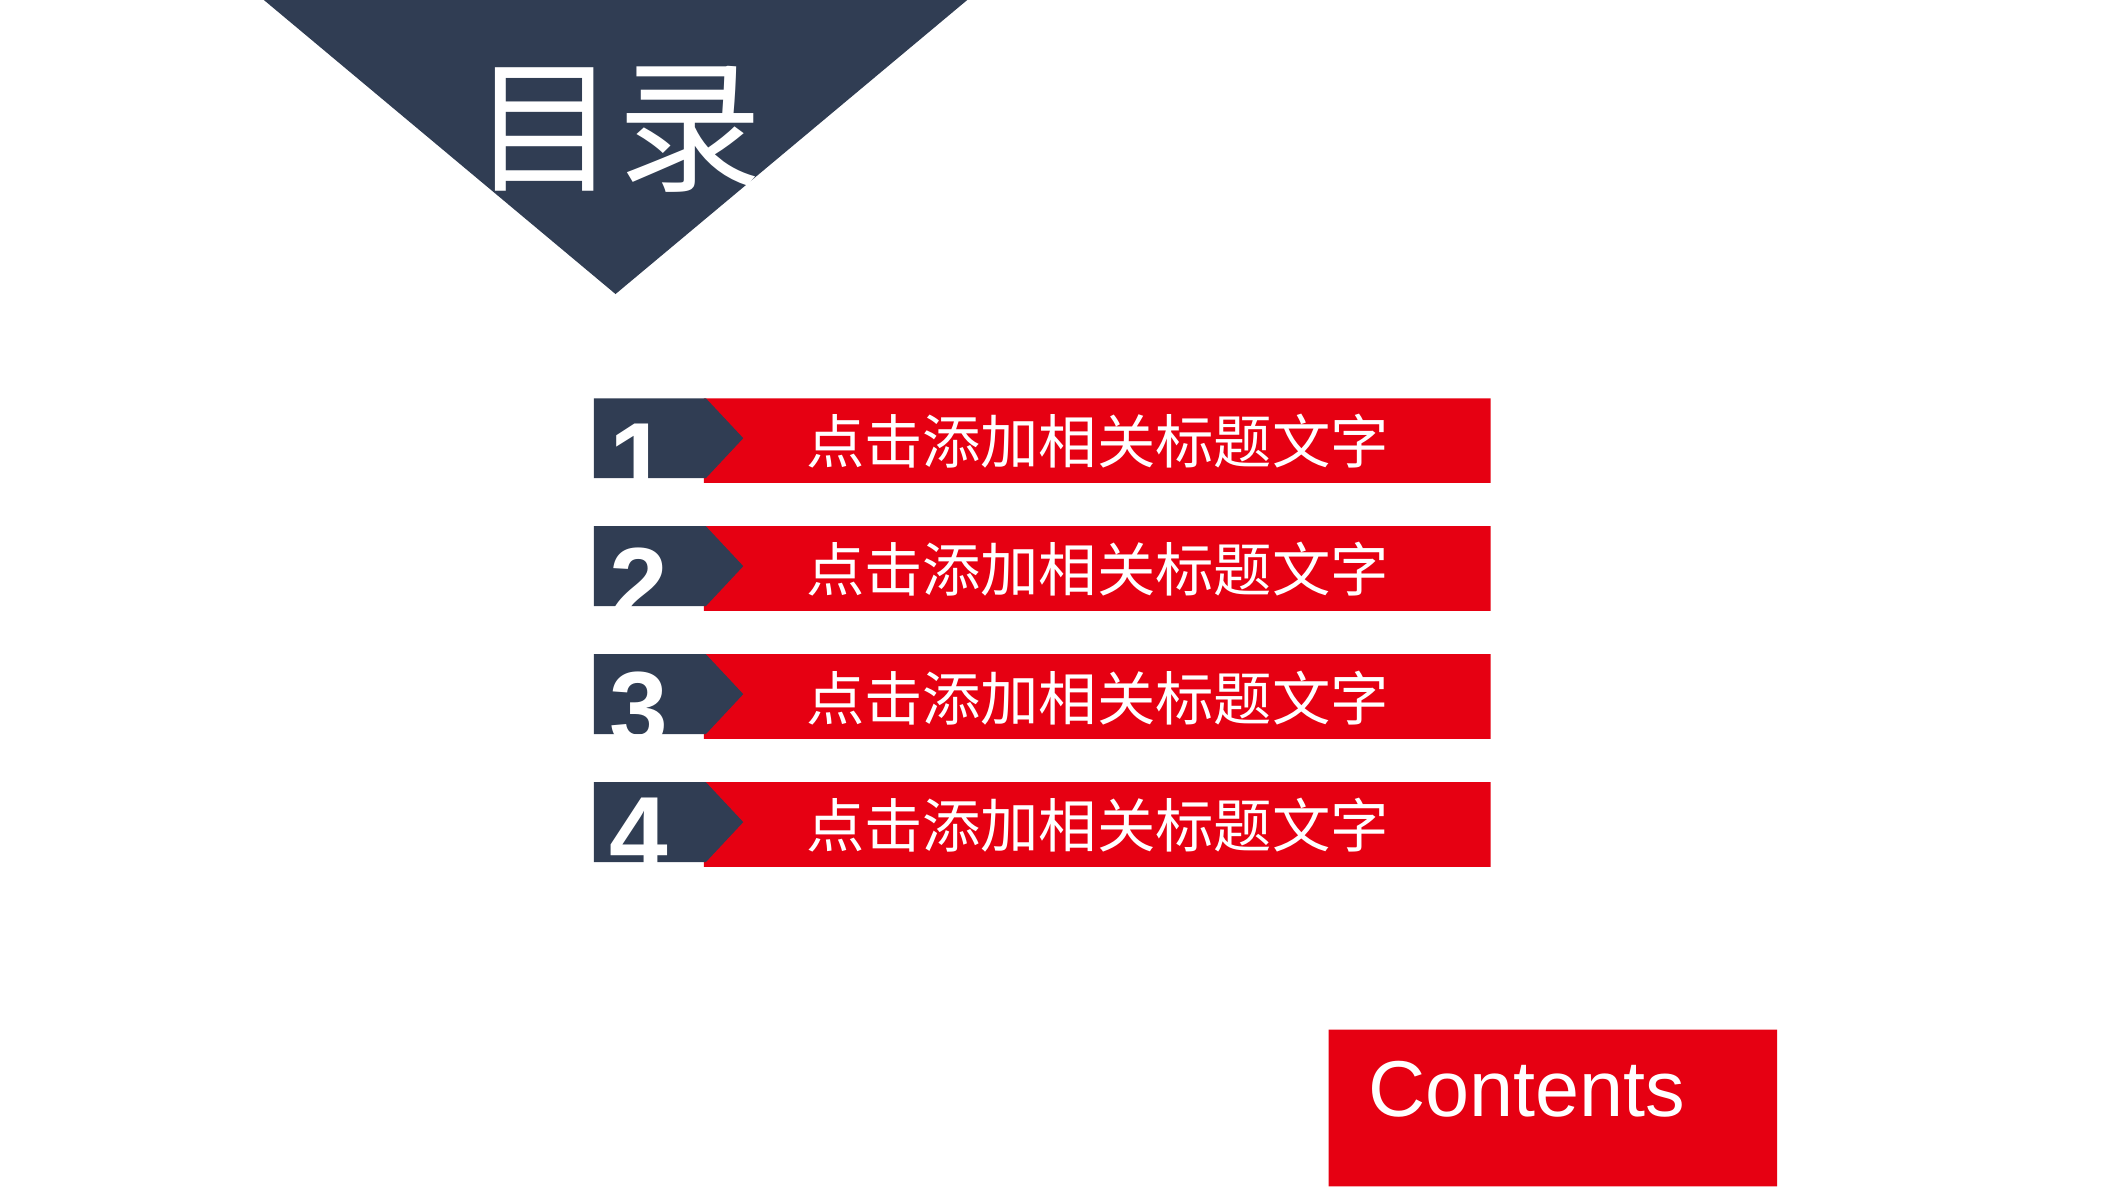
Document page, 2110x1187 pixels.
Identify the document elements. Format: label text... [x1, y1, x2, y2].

text_box 2 [594, 508, 683, 632]
text_box [683, 782, 744, 863]
text_box 4 [594, 757, 683, 899]
text_box 1 [594, 383, 683, 508]
text_box [683, 398, 744, 479]
text_box 点击添加相关标题文字 [703, 782, 1491, 867]
text_box 目录 [457, 27, 778, 217]
text_box [263, 0, 968, 162]
text_box 点击添加相关标题文字 [703, 398, 1491, 483]
text_box [683, 654, 744, 735]
text_box 点击添加相关标题文字 [703, 526, 1491, 611]
text_box [683, 526, 744, 607]
text_box 3 [594, 632, 683, 757]
text_box [1328, 1029, 1778, 1187]
text_box 点击添加相关标题文字 [703, 654, 1491, 739]
text_box Contents [1353, 1029, 1750, 1140]
text_box [523, 217, 708, 295]
